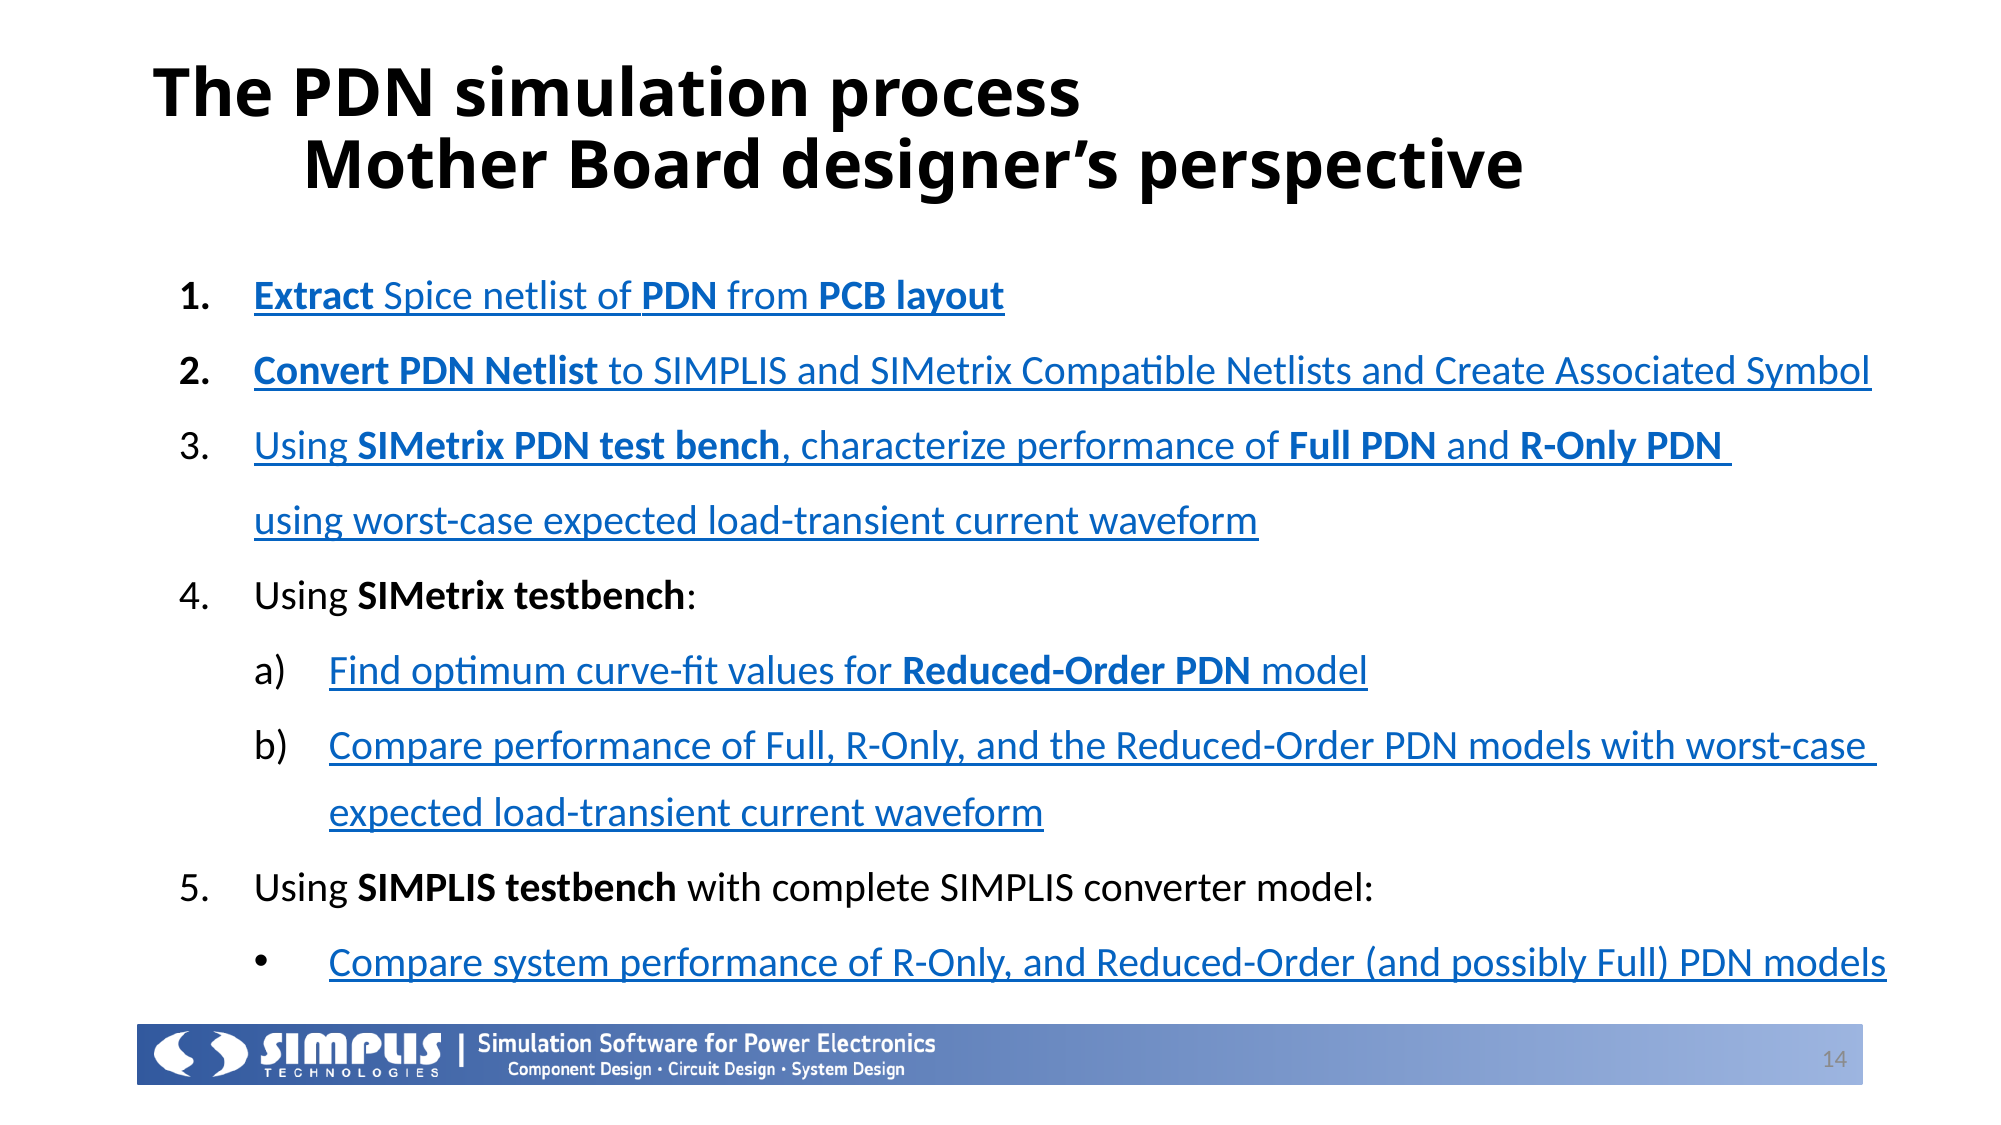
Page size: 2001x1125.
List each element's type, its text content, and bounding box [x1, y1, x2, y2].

picture [154, 1007, 945, 1108]
title The PDN simulation process Mother Board designer’s perspective [137, 37, 1863, 225]
slide_number 14 [1412, 1027, 1863, 1088]
text_box Extract Spice netlist of PDN from PCB layout Convert PDN Netlist to SIMPLIS and SIMetrix Compatible Netlists and Create Associated Symbol Using SIMetrix PDN test bench, characterize performance of Full PDN and R-Only PDN using worst-case expected load-transient current waveform Using SIMetrix testbench: Find optimum curve-fit values for Reduced-Order PDN model Compare performance of Full, R-Only, and the Reduced-Order PDN models with worst-case expected load-transient current waveform Using SIMPLIS testbench with complete SIMPLIS converter model: Compare system performance of R-Only, and Reduced-Order (and possibly Full) PDN models [164, 235, 1909, 926]
